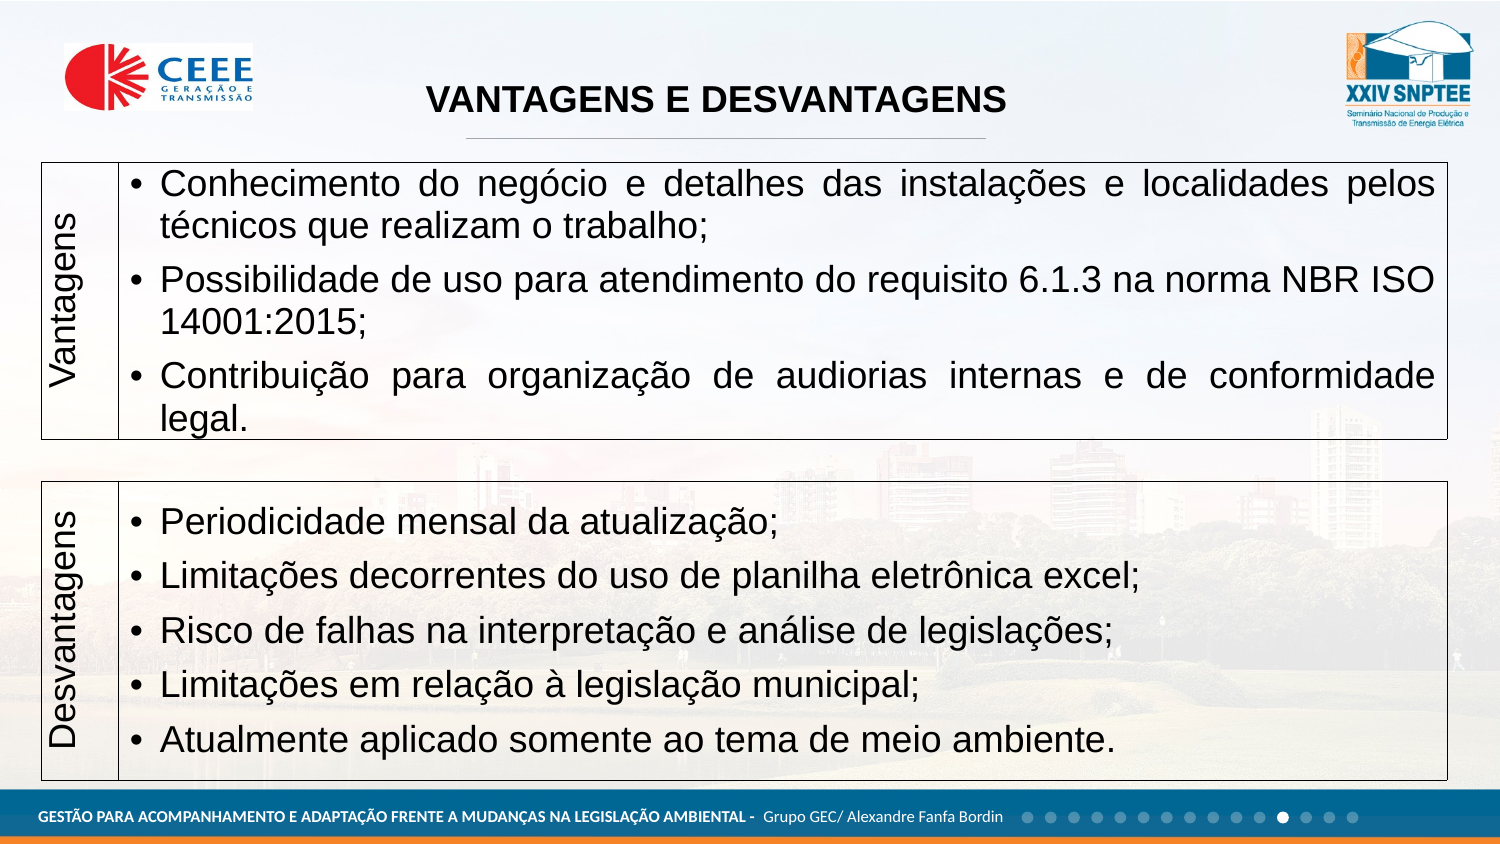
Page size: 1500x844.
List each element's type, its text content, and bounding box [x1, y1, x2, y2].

picture [0, 1, 1500, 789]
text_box [1274, 809, 1291, 826]
table_header Periodicidade mensal da atualização; Limitações decorrentes do uso de planilha eletrônica excel; Risco de falhas na interpretação e análise de legislações; Limitações em relação à legislação municipal; Atualmente aplicado somente ao tema de meio ambiente. [119, 482, 1447, 780]
table_header Vantagens [42, 163, 118, 439]
text_box VANTAGENS E DESVANTAGENS [410, 67, 1023, 128]
picture [0, 812, 1500, 844]
table_header Conhecimento do negócio e detalhes das instalações e localidades pelos técnicos que realizam o trabalho; Possibilidade de uso para atendimento do requisito 6.1.3 na norma NBR ISO 14001:2015; Contribuição para organização de audiorias internas e de conformidade legal. [119, 163, 1447, 439]
table_header Desvantagens [42, 482, 118, 780]
